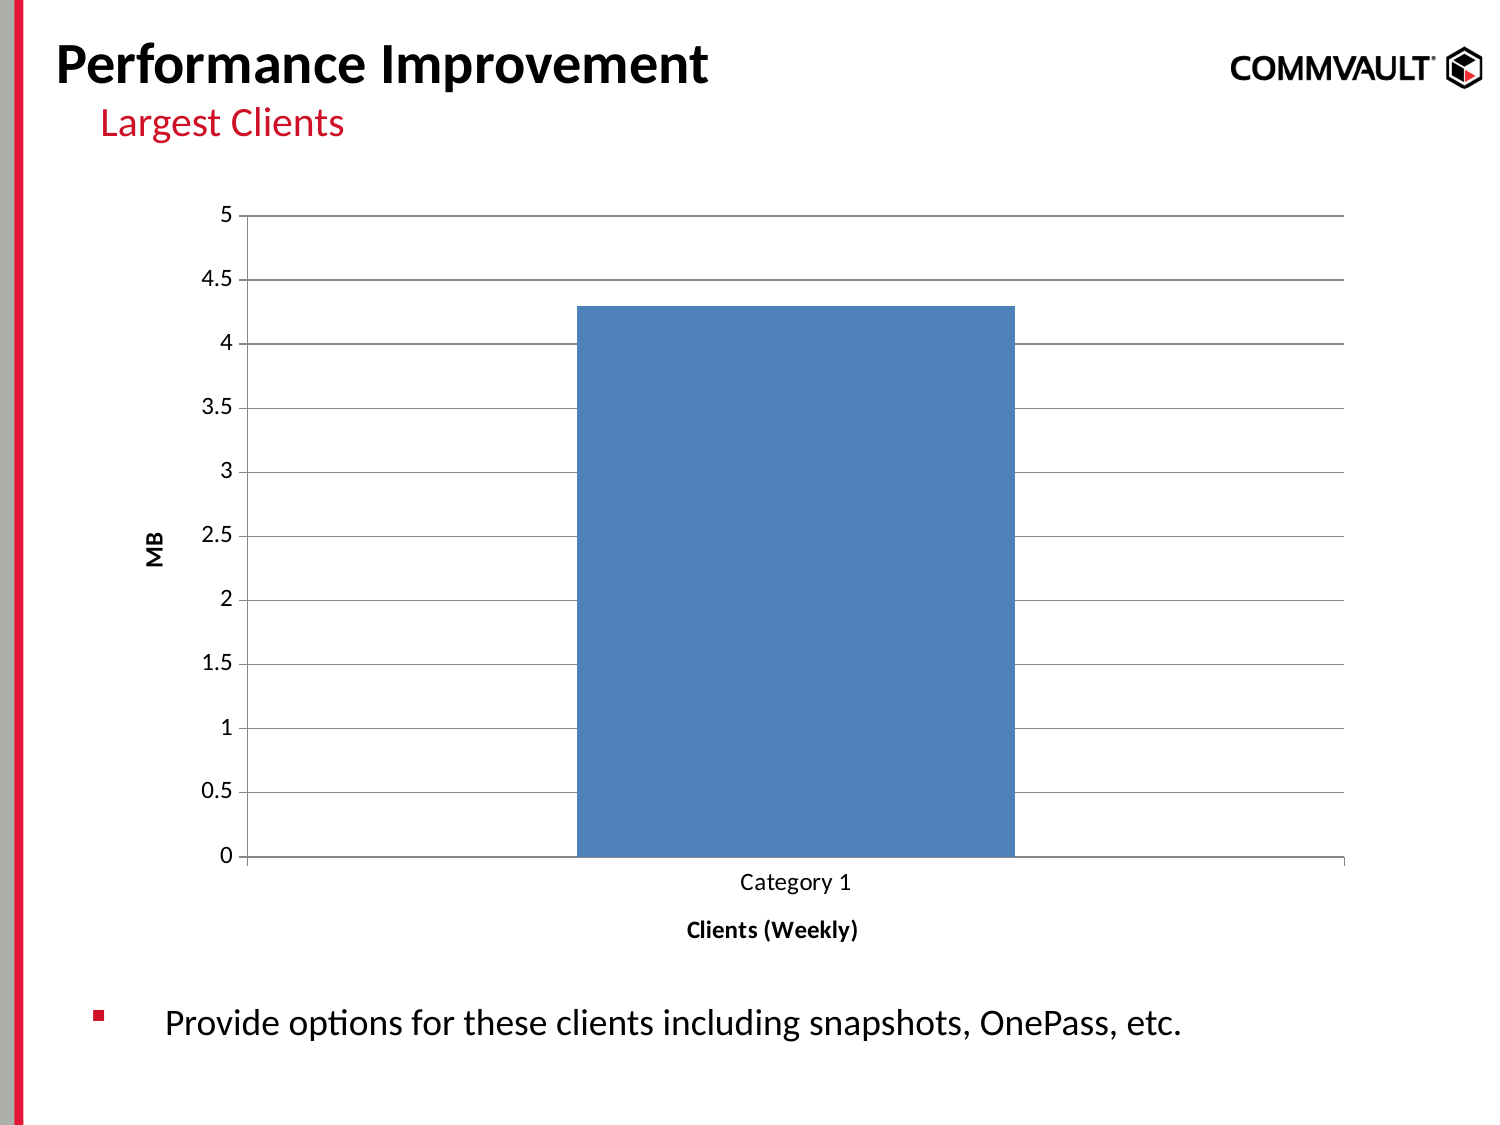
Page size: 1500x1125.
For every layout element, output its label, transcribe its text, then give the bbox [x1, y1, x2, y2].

chart [109, 187, 1370, 978]
picture [1232, 46, 1483, 89]
list Provide options for these clients including snapshots, OnePass, etc. [74, 990, 1401, 1048]
list Largest Clients [85, 89, 1232, 150]
title Performance Improvement [41, 30, 1232, 91]
